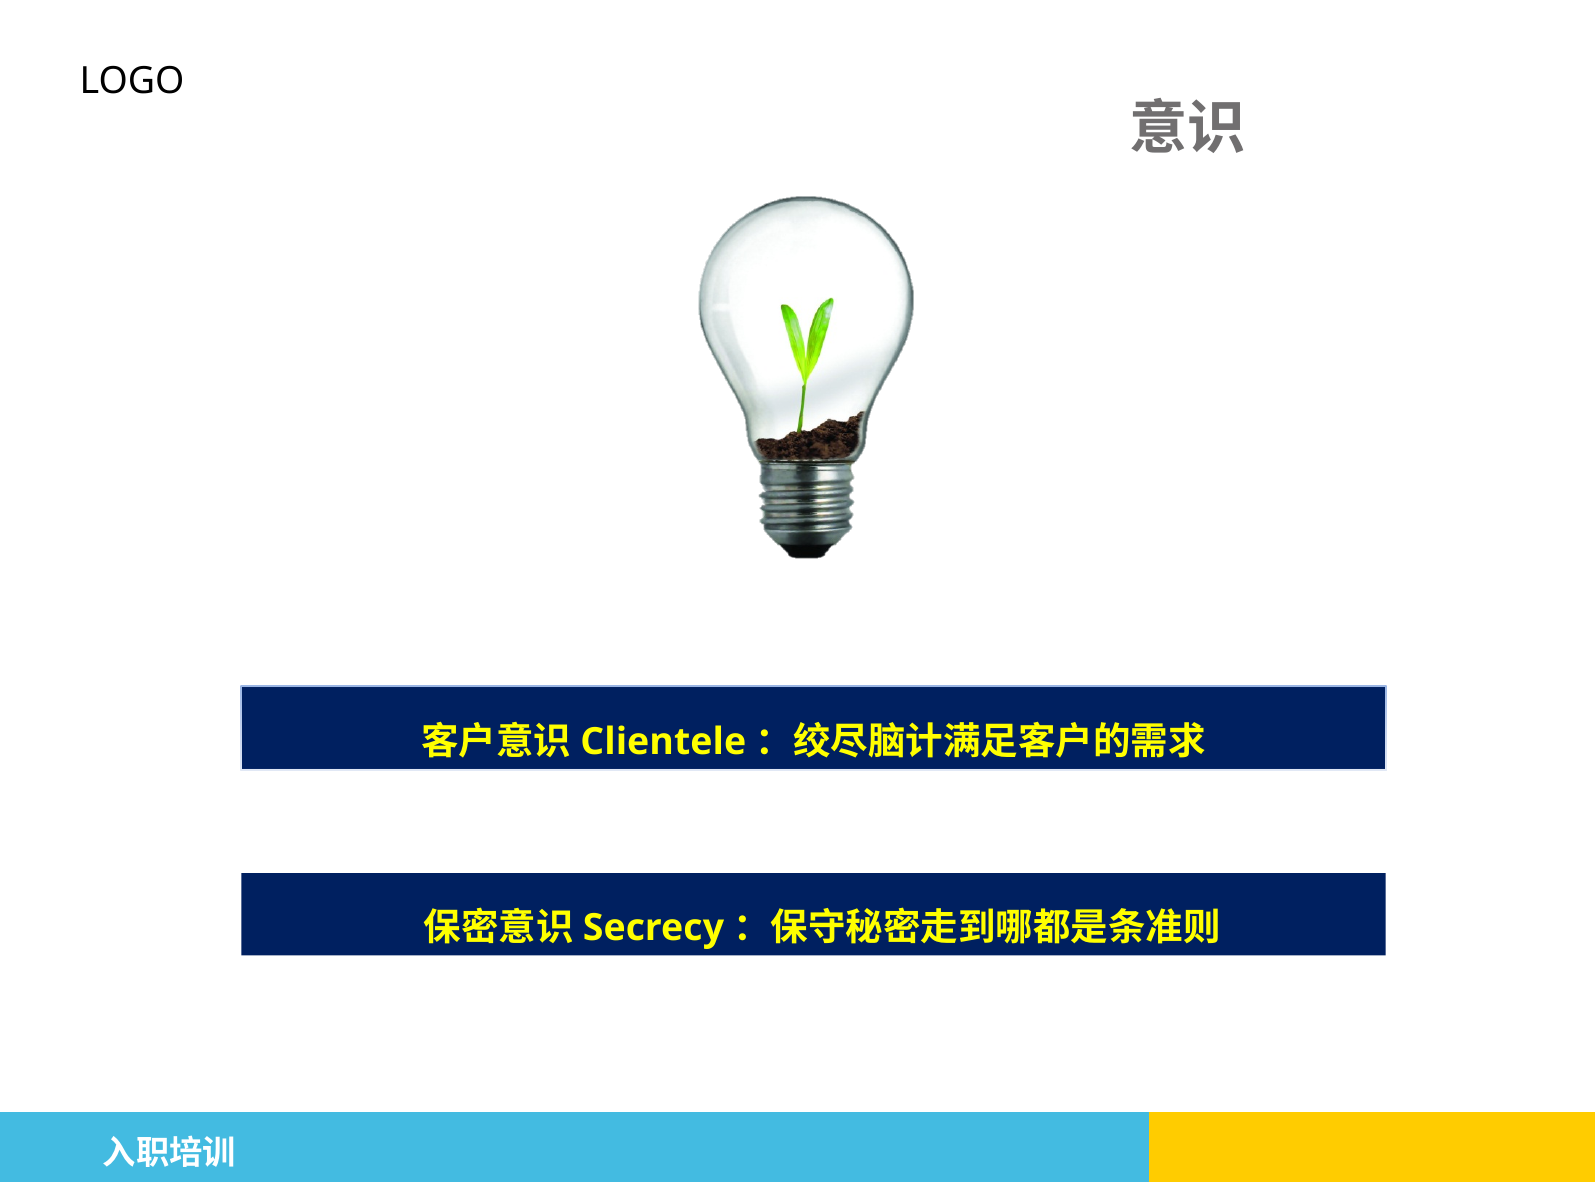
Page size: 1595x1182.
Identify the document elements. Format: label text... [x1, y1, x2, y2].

title 意识 [318, 58, 1501, 193]
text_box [239, 685, 1388, 772]
text_box 保密意识Secrecy：保守秘密走到哪都是条准则 [241, 873, 1386, 956]
picture [684, 184, 950, 571]
